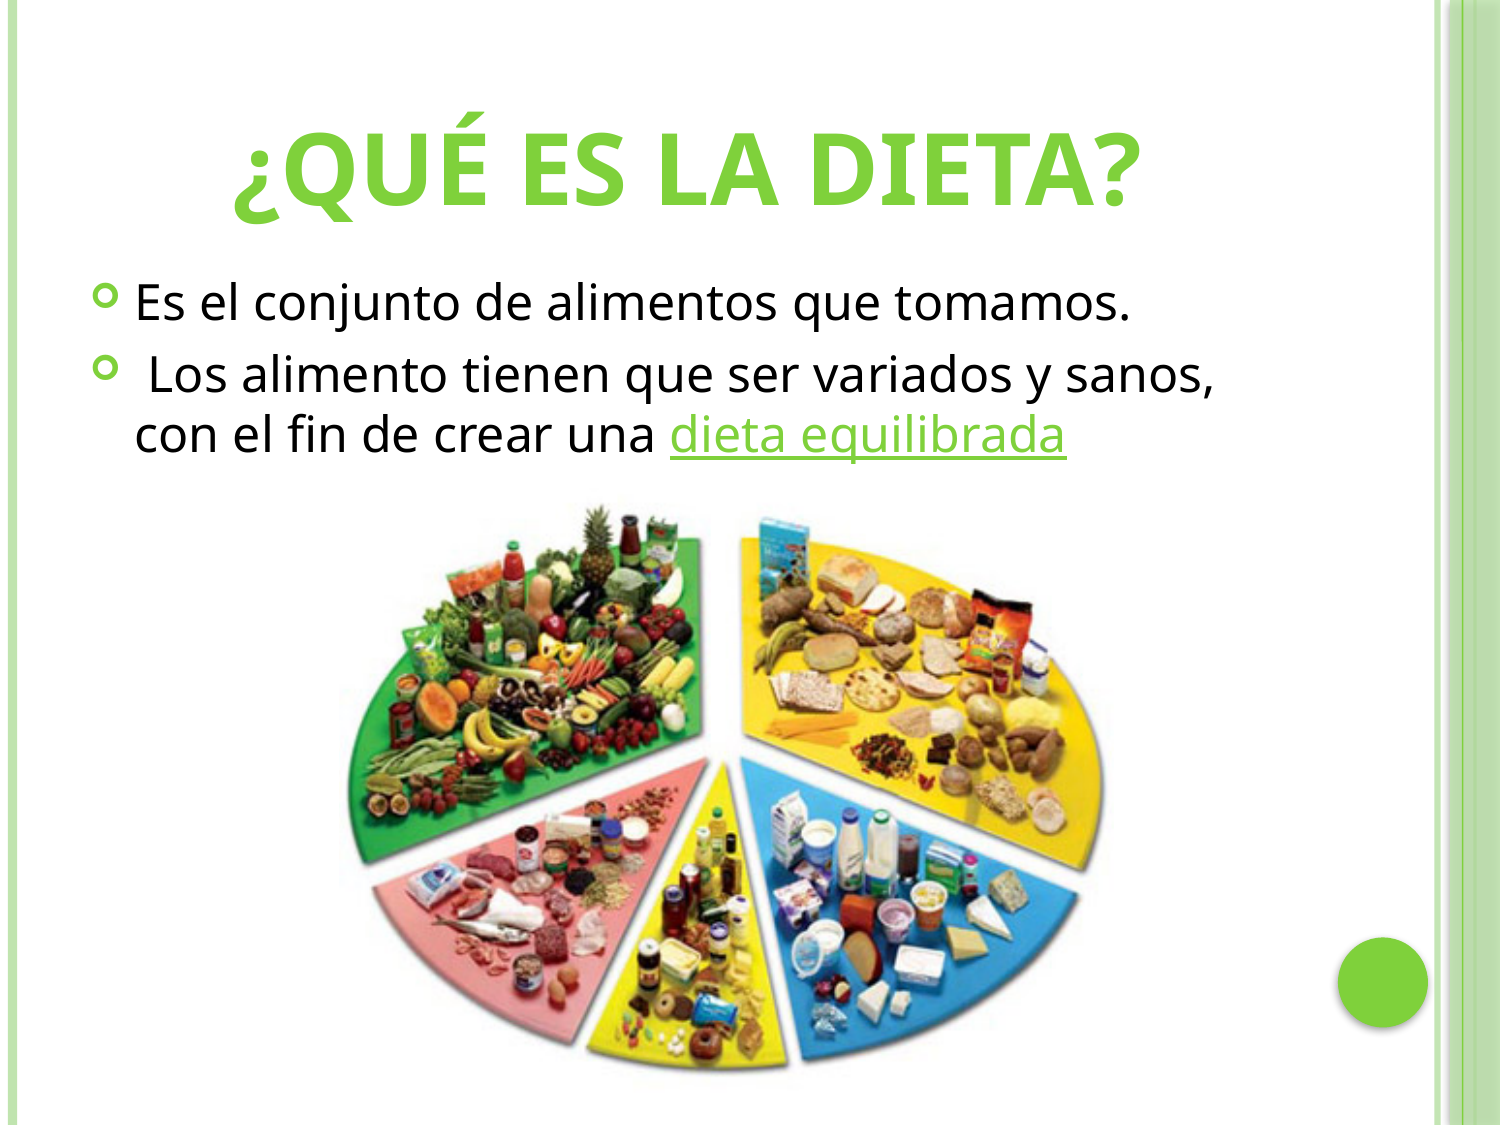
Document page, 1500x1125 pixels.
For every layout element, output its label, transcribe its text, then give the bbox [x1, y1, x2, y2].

title ¿Qué es la dieta? [75, 45, 1300, 233]
list Es el conjunto de alimentos que tomamos. Los alimento tienen que ser variados y sanos, con el fin de crear una dieta equilibrada [75, 262, 1300, 1062]
picture [339, 488, 1114, 1114]
